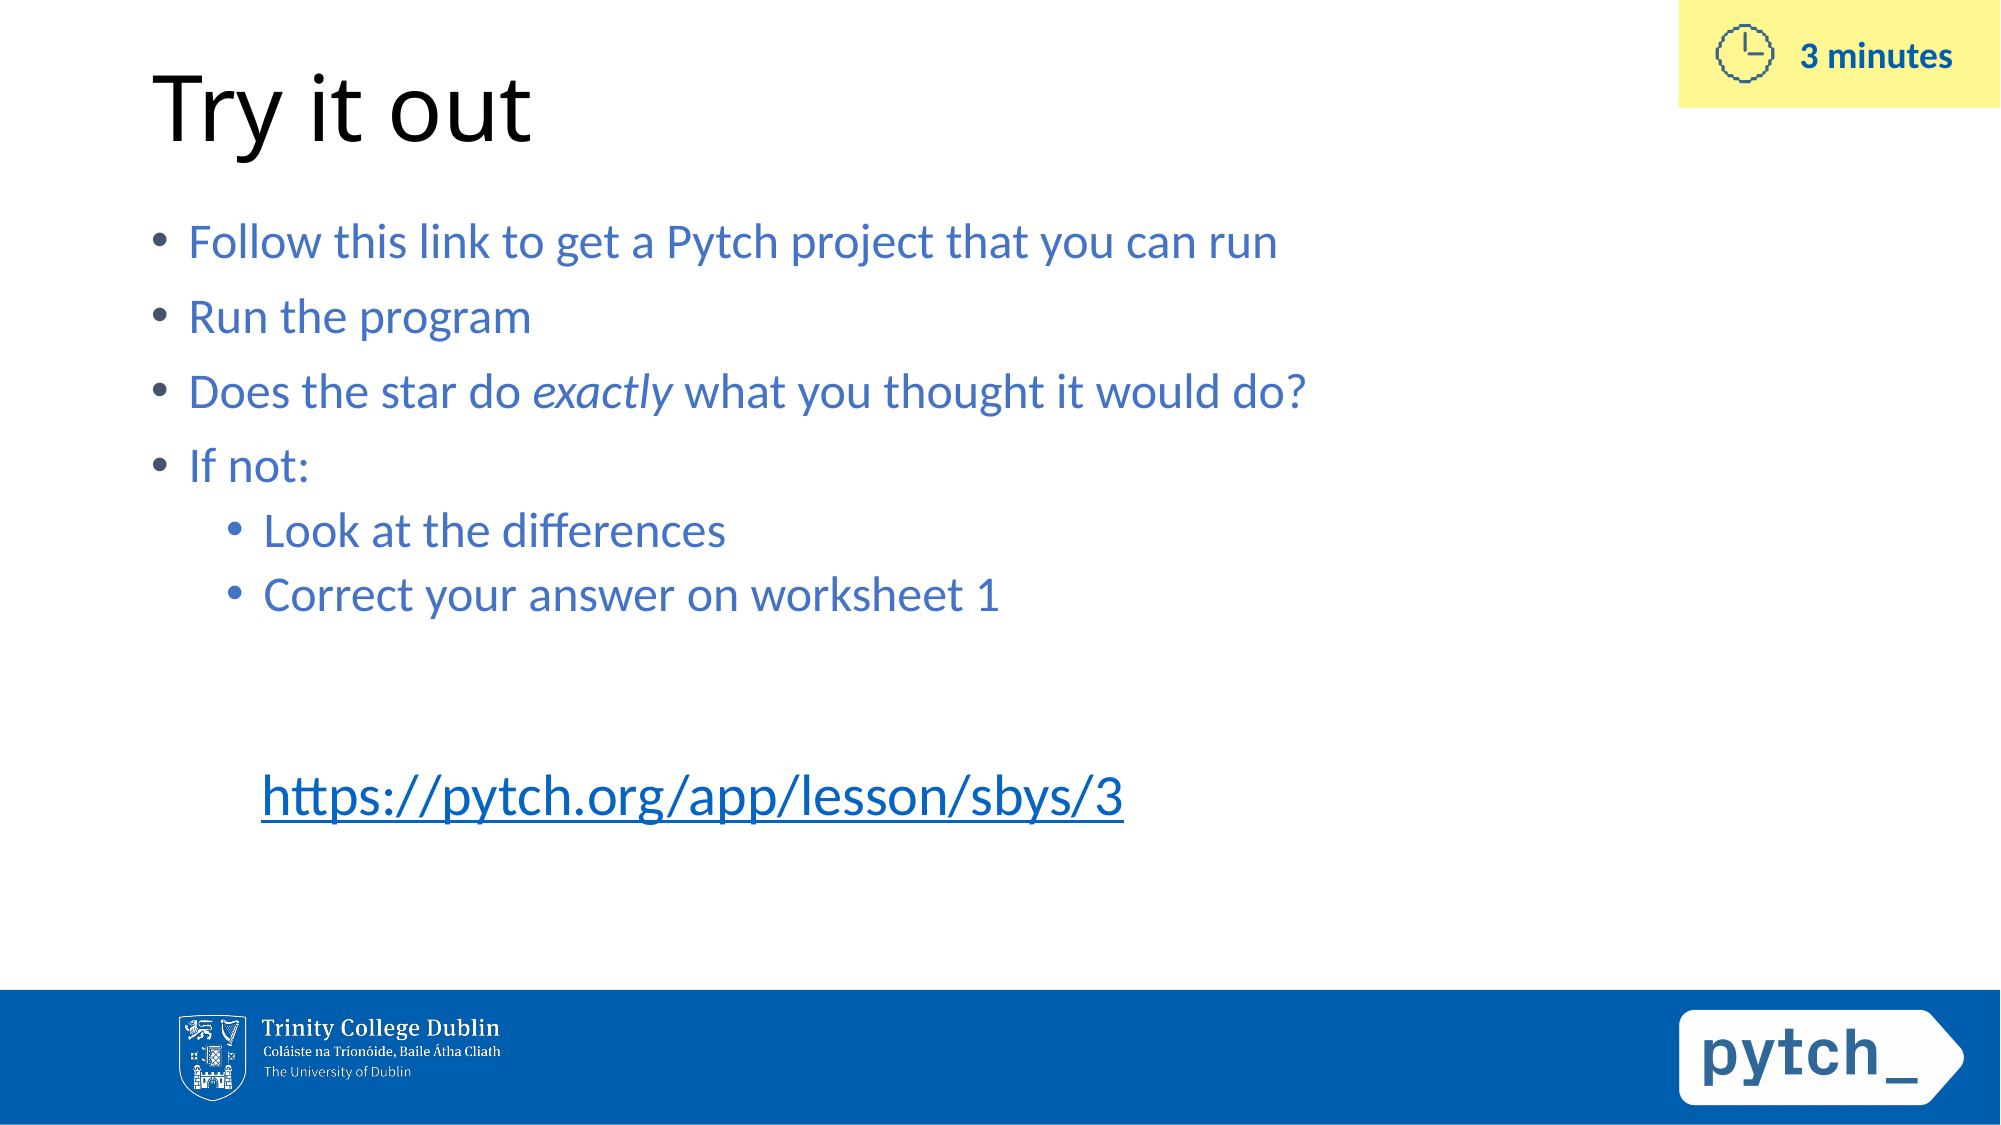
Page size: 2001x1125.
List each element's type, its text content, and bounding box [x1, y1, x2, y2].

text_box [1678, 0, 2000, 108]
list Follow this link to get a Pytch project that you can run Run the program Does the star do exactly what you thought it would do? If not: Look at the differences Correct your answer on worksheet 1 [136, 207, 1777, 677]
title Try it out [137, 33, 1863, 189]
text_box https://pytch.org/app/lesson/sbys/3 [246, 750, 1361, 835]
picture [1590, 894, 2001, 1125]
picture [178, 1014, 502, 1102]
